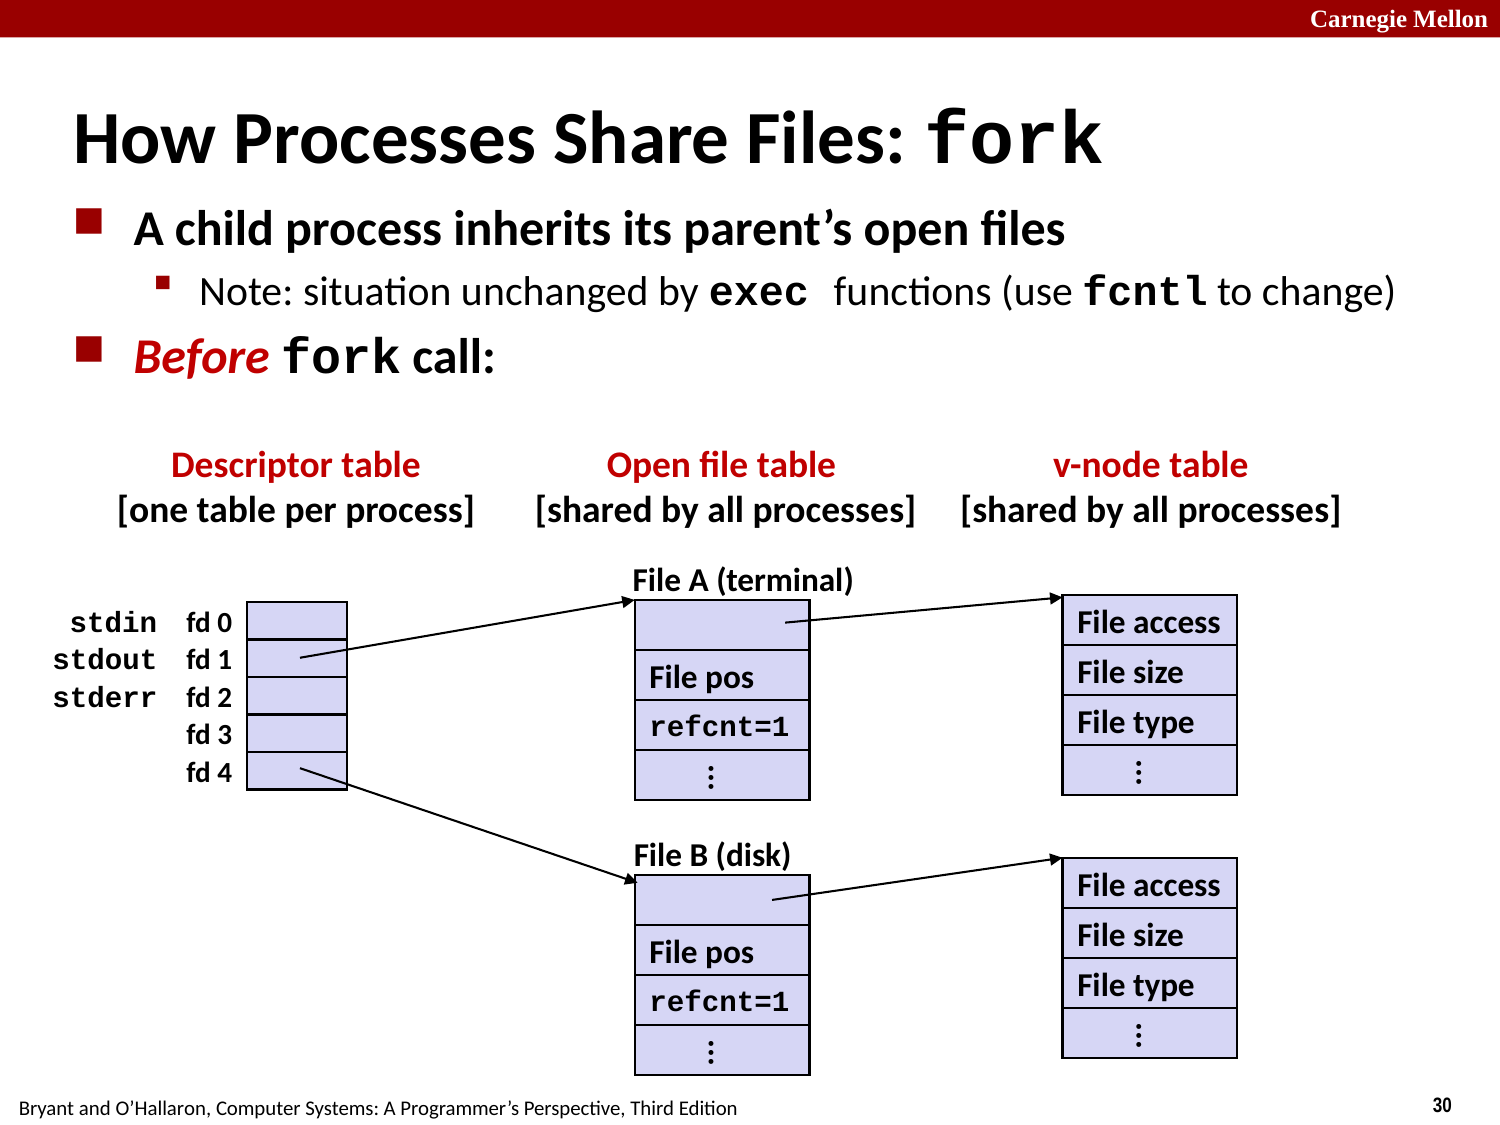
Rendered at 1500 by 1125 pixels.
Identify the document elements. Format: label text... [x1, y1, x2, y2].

list A child process inherits its parent’s open files Note: situation unchanged by exec functions (use fcntl to change) Before fork call: [61, 187, 1426, 401]
text_box [785, 592, 1062, 623]
text_box stderr [37, 683, 173, 721]
text_box File B (disk) [618, 825, 807, 880]
text_box [248, 677, 348, 714]
text_box [634, 875, 810, 925]
text_box [772, 853, 1063, 901]
text_box ... [1062, 746, 1238, 796]
text_box fd 1 [173, 639, 248, 677]
text_box fd 3 [147, 714, 248, 752]
text_box ... [634, 1025, 810, 1075]
text_box fd 2 [173, 677, 248, 714]
text_box refcnt=1 [634, 975, 810, 1025]
text_box [248, 752, 348, 790]
text_box File type [1062, 957, 1238, 1008]
text_box [248, 714, 348, 752]
text_box stdin [54, 595, 173, 646]
text_box ... [634, 750, 810, 800]
text_box File pos [634, 925, 810, 975]
text_box ... [1062, 1008, 1238, 1058]
text_box fd 0 [173, 602, 248, 639]
text_box File pos [634, 650, 810, 699]
text_box fd 4 [147, 752, 248, 790]
text_box File access [1062, 857, 1238, 907]
text_box File size [1062, 645, 1238, 695]
text_box File size [1062, 907, 1238, 957]
text_box refcnt=1 [634, 699, 810, 750]
title How Processes Share Files: fork [58, 71, 1305, 197]
text_box Open file table [shared by all processes] [520, 433, 932, 538]
text_box v-node table [shared by all processes] [945, 433, 1357, 538]
text_box Descriptor table [one table per process] [101, 433, 491, 538]
text_box File A (terminal) [617, 550, 870, 605]
text_box [248, 639, 348, 677]
text_box [623, 880, 638, 885]
text_box [248, 602, 348, 639]
text_box stdout [37, 633, 173, 683]
text_box File access [1062, 595, 1238, 645]
text_box File type [1062, 695, 1238, 746]
text_box [634, 605, 810, 650]
